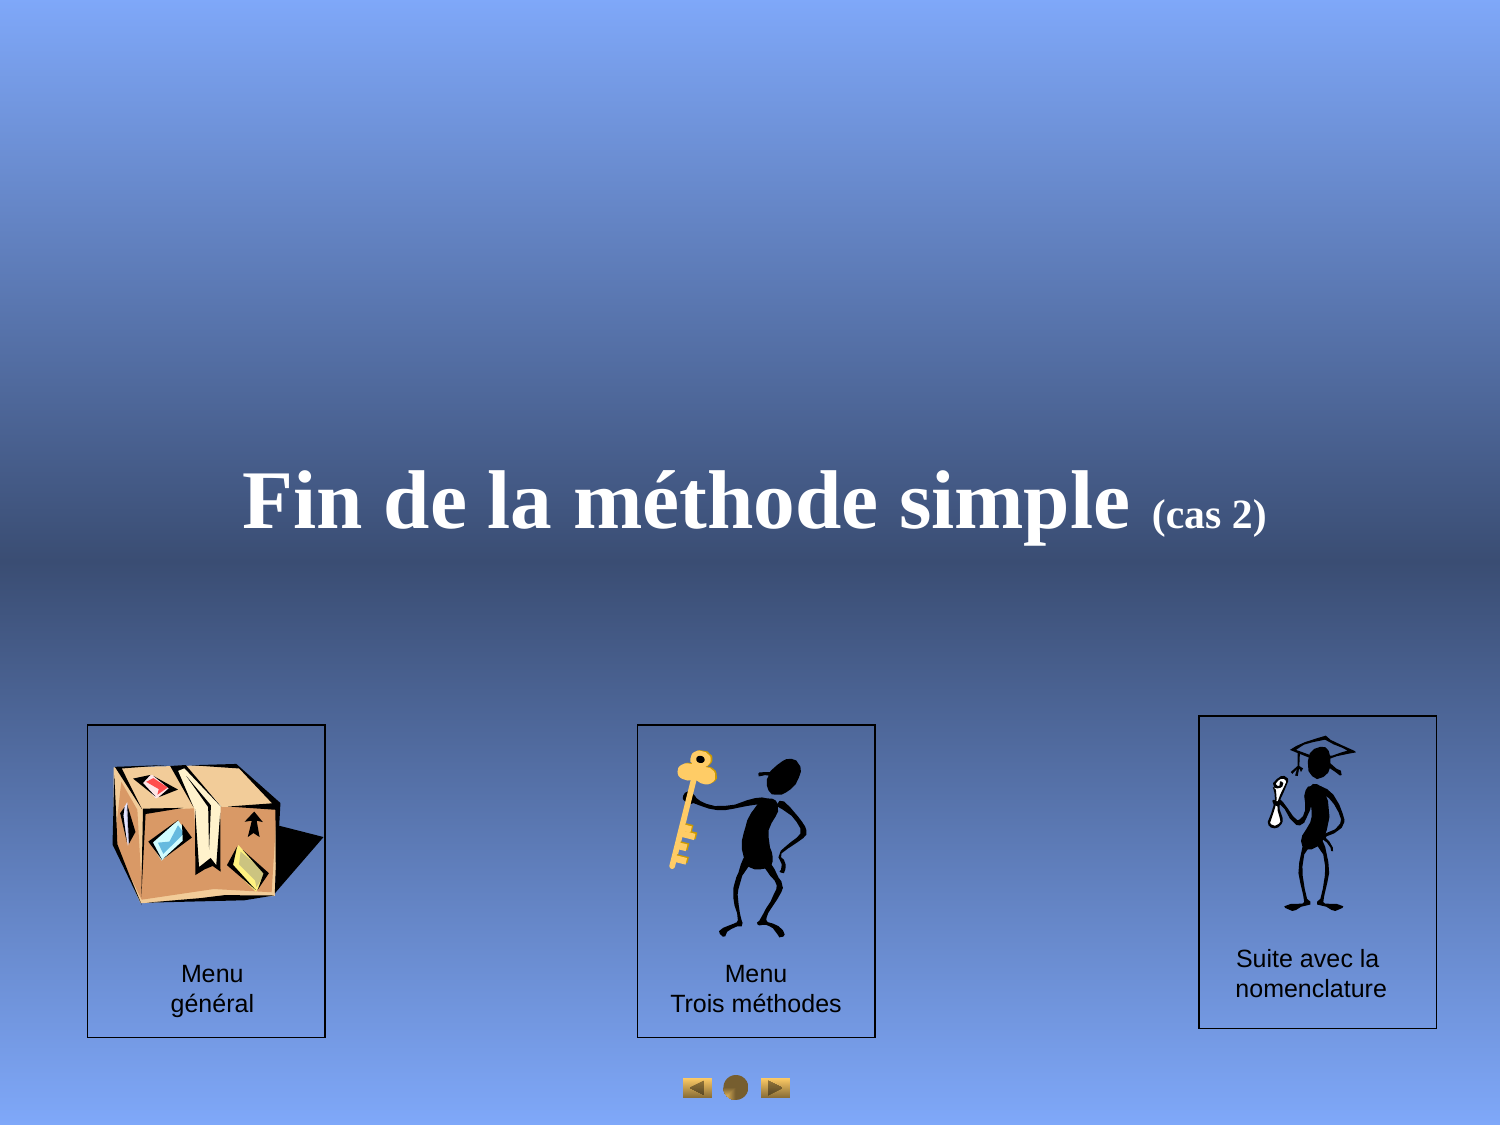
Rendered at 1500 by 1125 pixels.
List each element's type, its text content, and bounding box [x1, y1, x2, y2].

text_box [112, 762, 325, 907]
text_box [643, 749, 869, 1025]
text_box [1198, 716, 1437, 1029]
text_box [1198, 735, 1424, 1011]
text_box Fin de la méthode simple (cas 2) [147, 437, 1363, 553]
text_box [87, 724, 325, 1038]
text_box [637, 724, 875, 1038]
